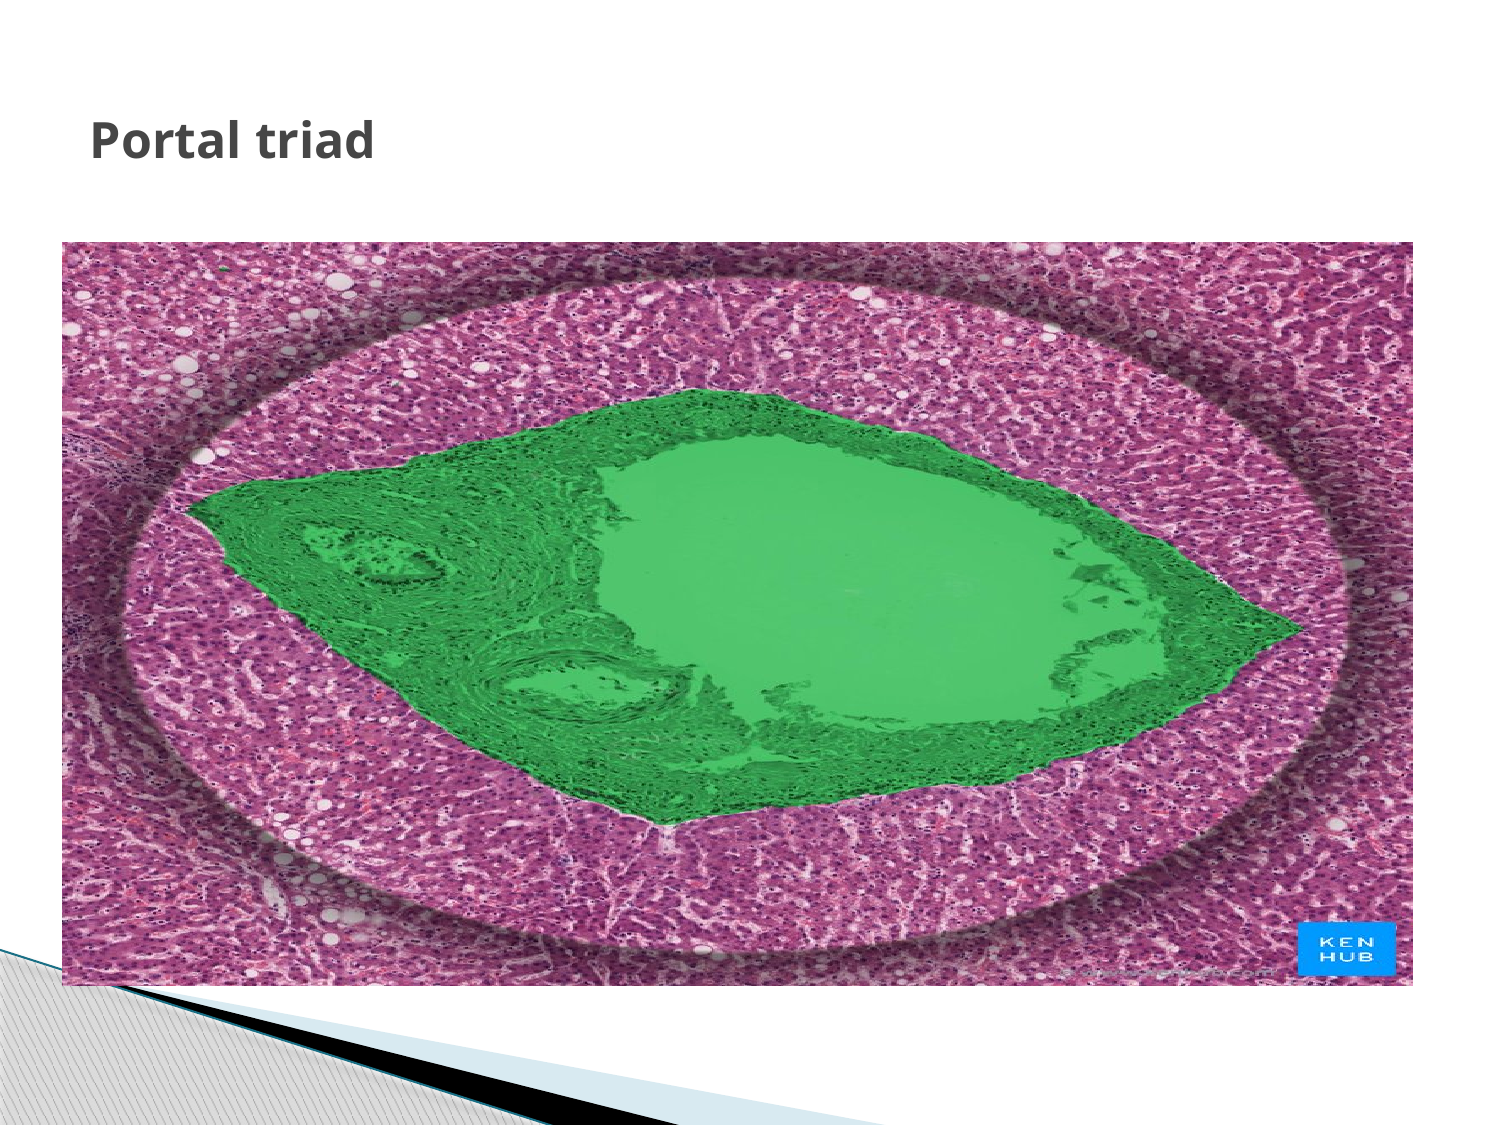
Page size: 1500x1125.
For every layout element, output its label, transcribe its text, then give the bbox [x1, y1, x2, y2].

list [62, 242, 1413, 986]
title Portal triad [75, 45, 1425, 233]
